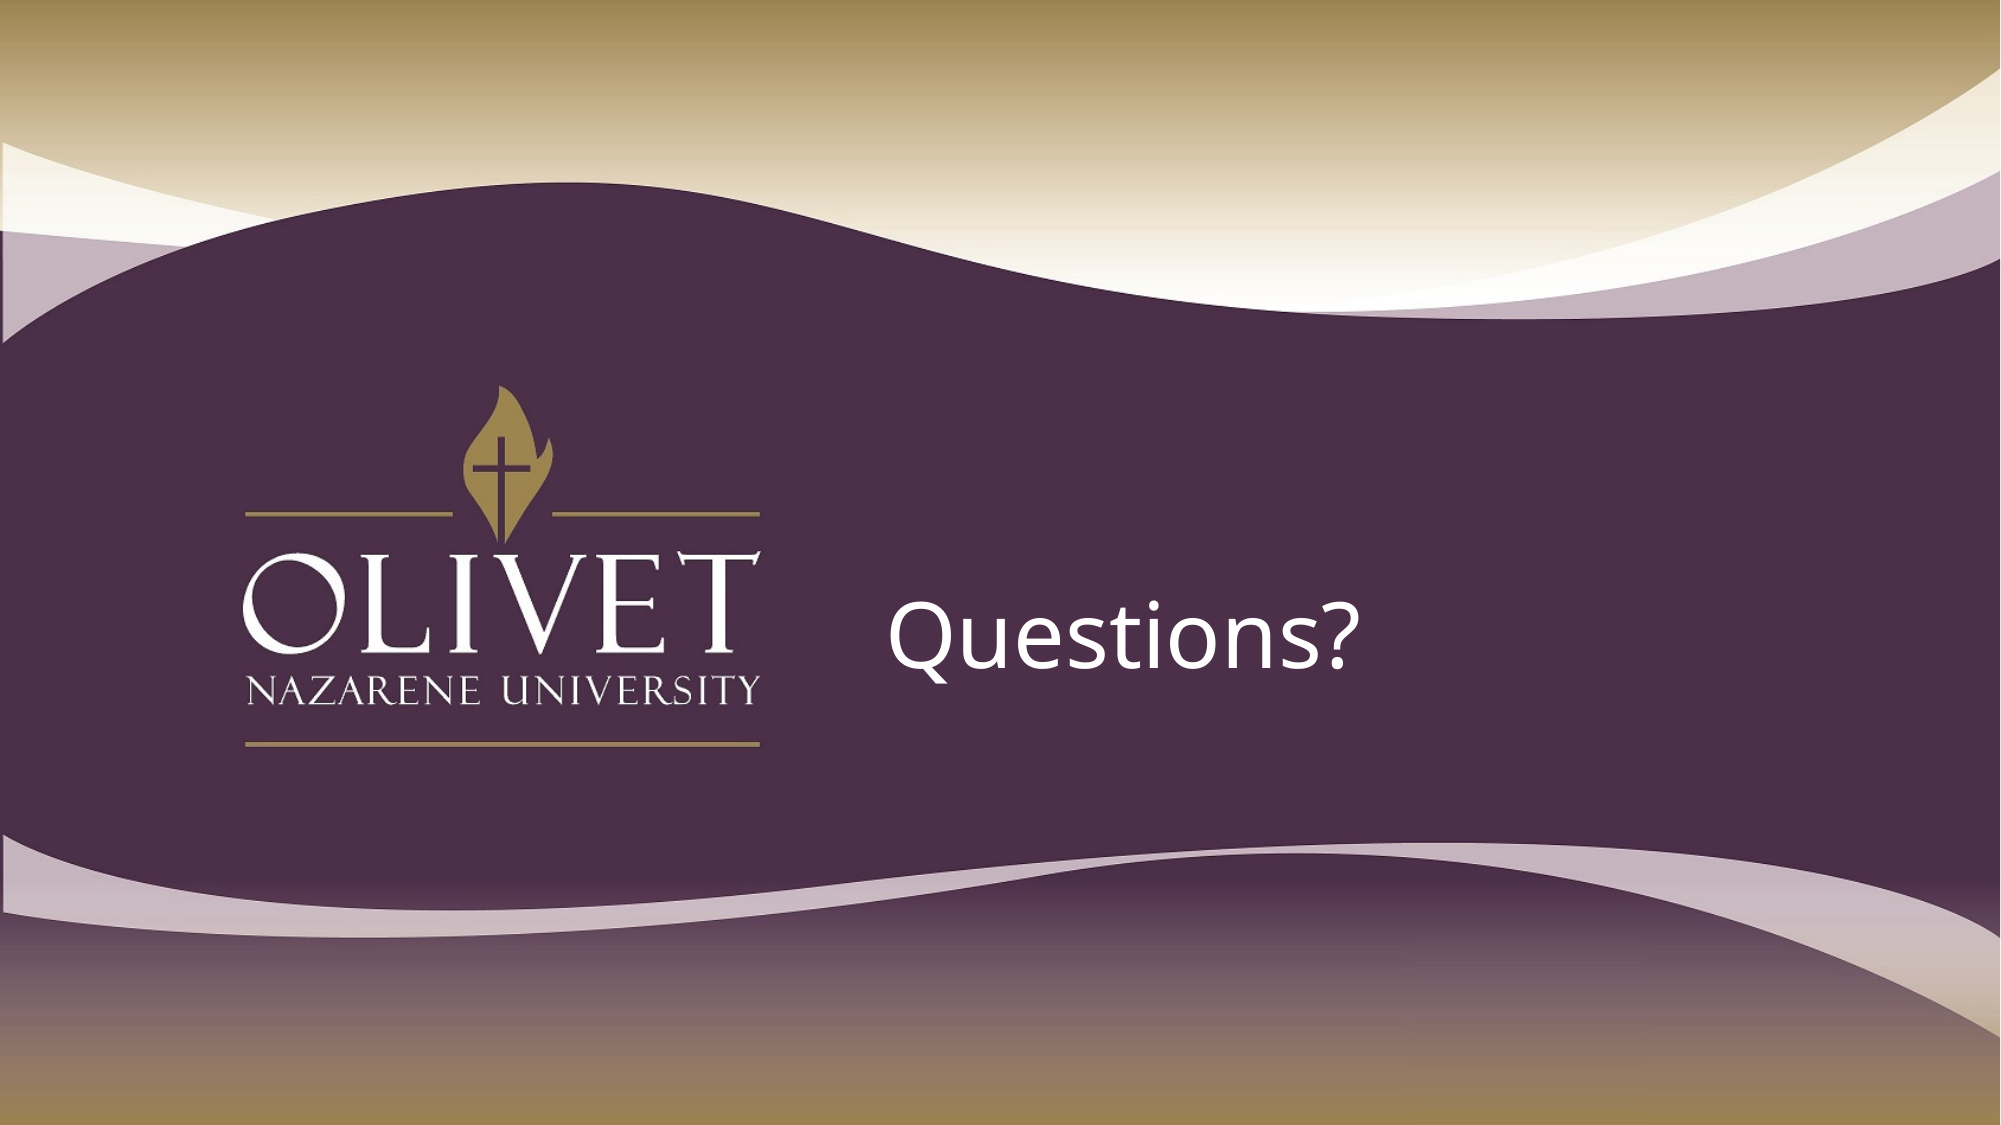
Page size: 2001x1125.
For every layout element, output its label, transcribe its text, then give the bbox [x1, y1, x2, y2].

picture [0, 0, 2001, 1125]
title Questions? [870, 339, 1862, 696]
